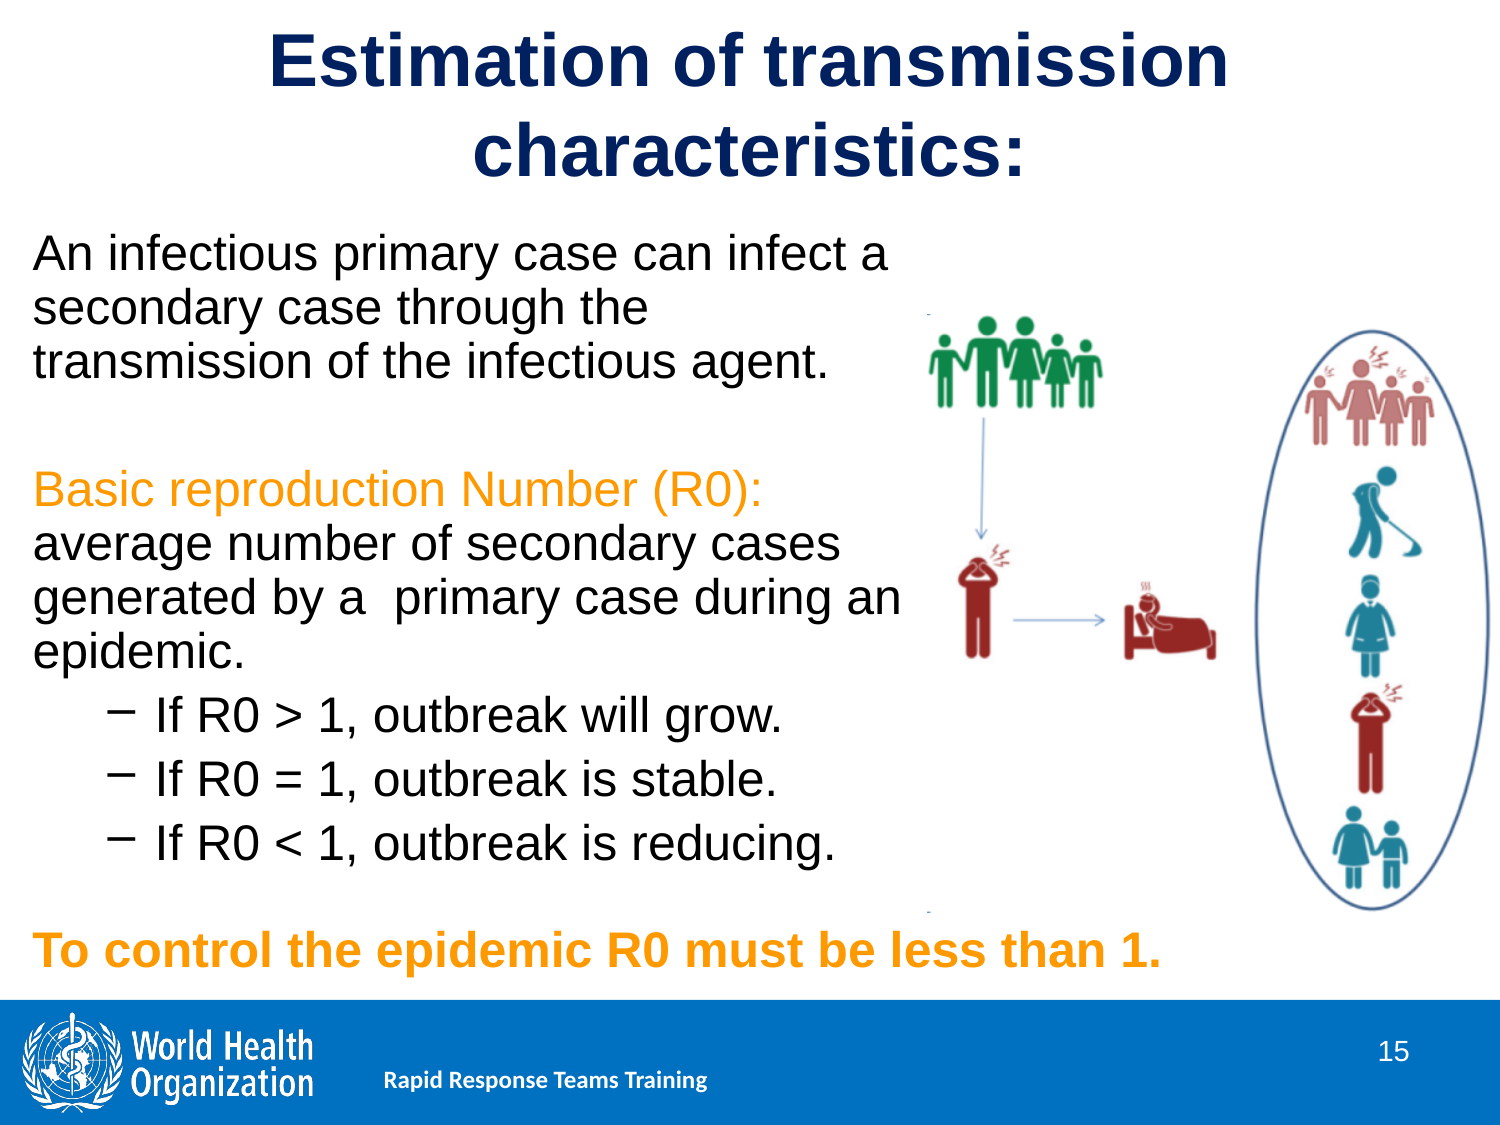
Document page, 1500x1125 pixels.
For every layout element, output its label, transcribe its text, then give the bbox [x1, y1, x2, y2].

picture [926, 314, 1491, 913]
title Estimation of transmission characteristics: [74, 7, 1426, 196]
picture [21, 1046, 313, 1113]
list An infectious primary case can infect a secondary case through the transmission of the infectious agent. Basic reproduction Number (R0): average number of secondary cases generated by a primary case during an epidemic. If R0 > 1, outbreak will grow. If R0 = 1, outbreak is stable. If R0 < 1, outbreak is reducing. [17, 219, 928, 894]
text_box To control the epidemic R0 must be less than 1. [17, 910, 1400, 1046]
slide_number 15 [1074, 1024, 1425, 1103]
